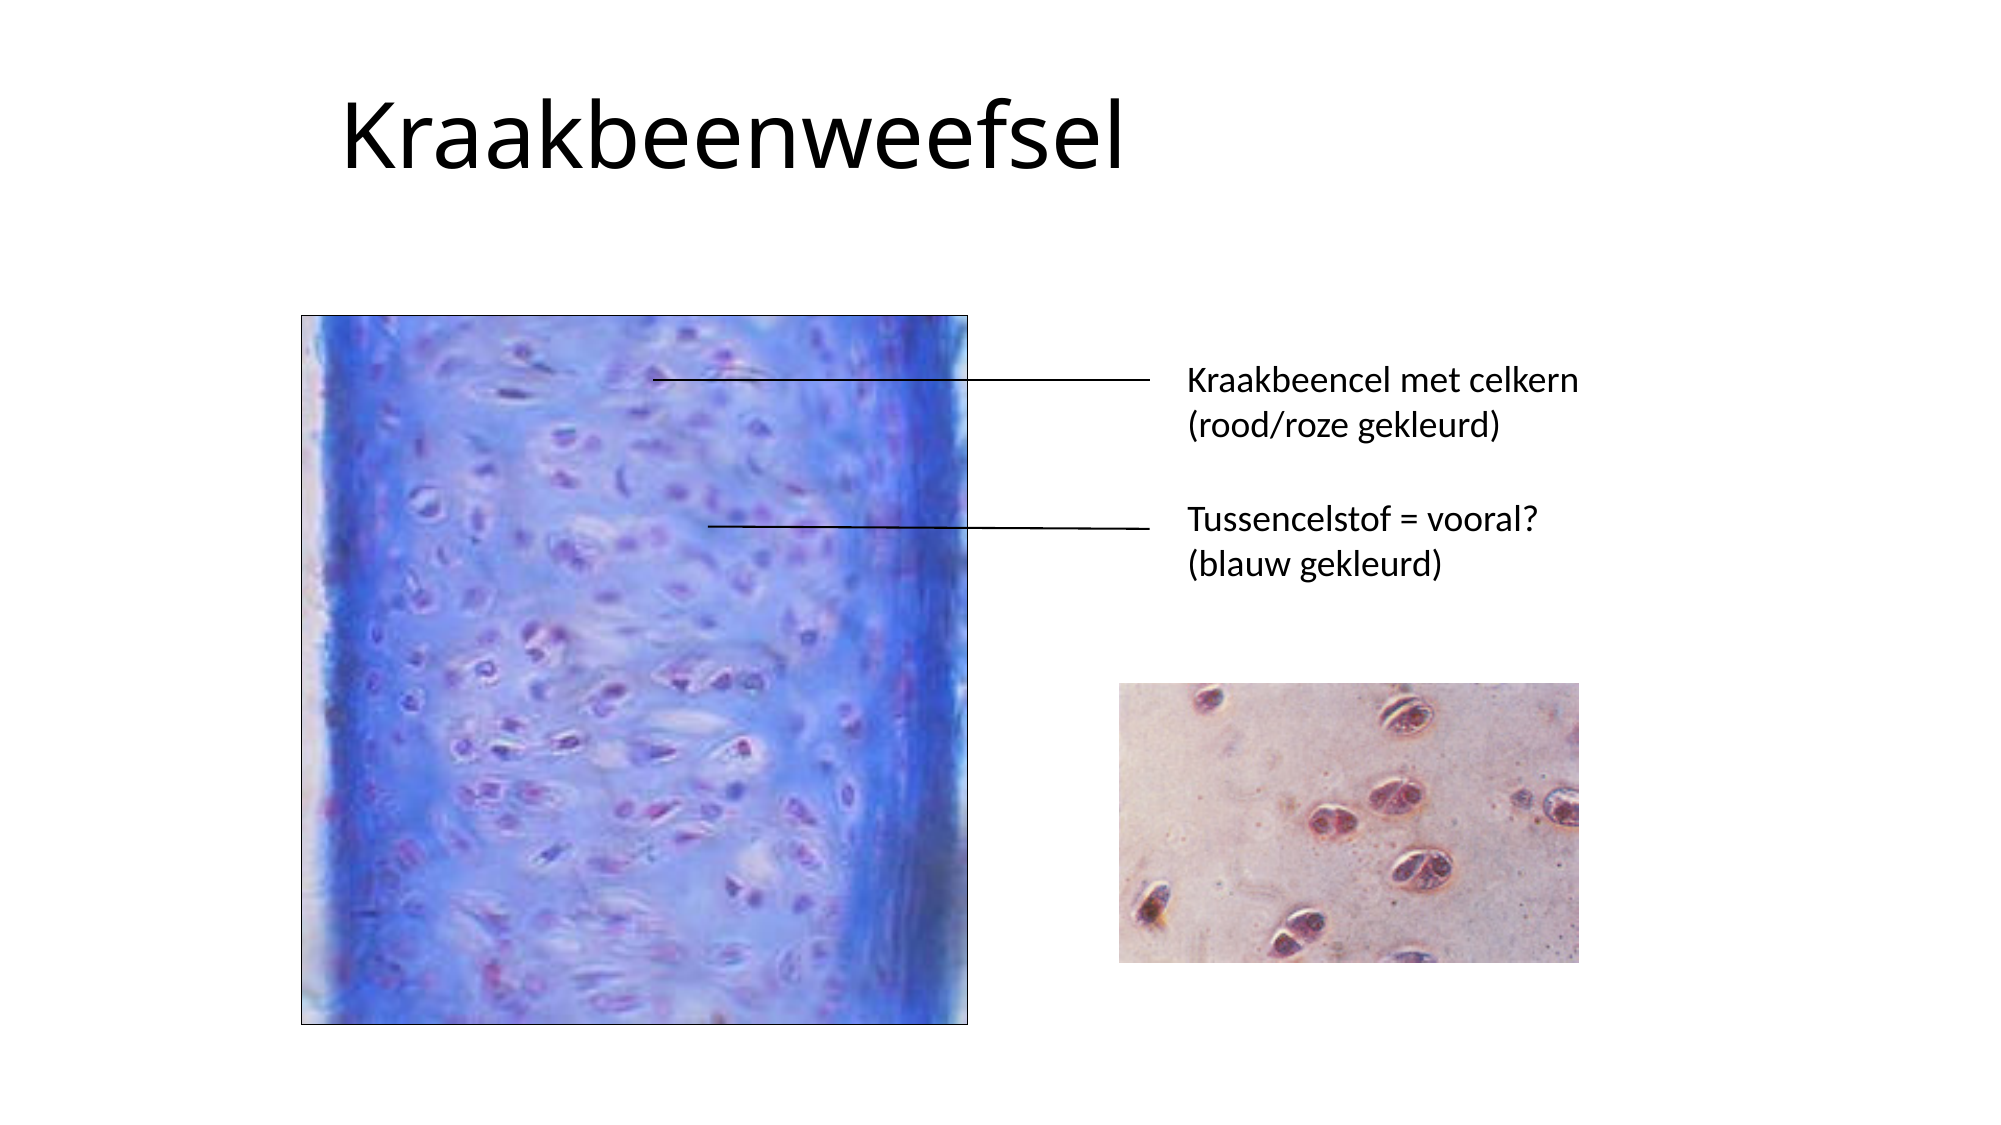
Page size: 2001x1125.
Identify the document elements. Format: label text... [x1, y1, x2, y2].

text_box Kraakbeencel met celkern (rood/roze gekleurd) [1172, 347, 1670, 453]
text_box Tussencelstof = vooral? (blauw gekleurd) [1172, 487, 1670, 592]
picture [1119, 683, 1579, 963]
picture [301, 315, 968, 1025]
title Kraakbeenweefsel [324, 45, 1675, 233]
